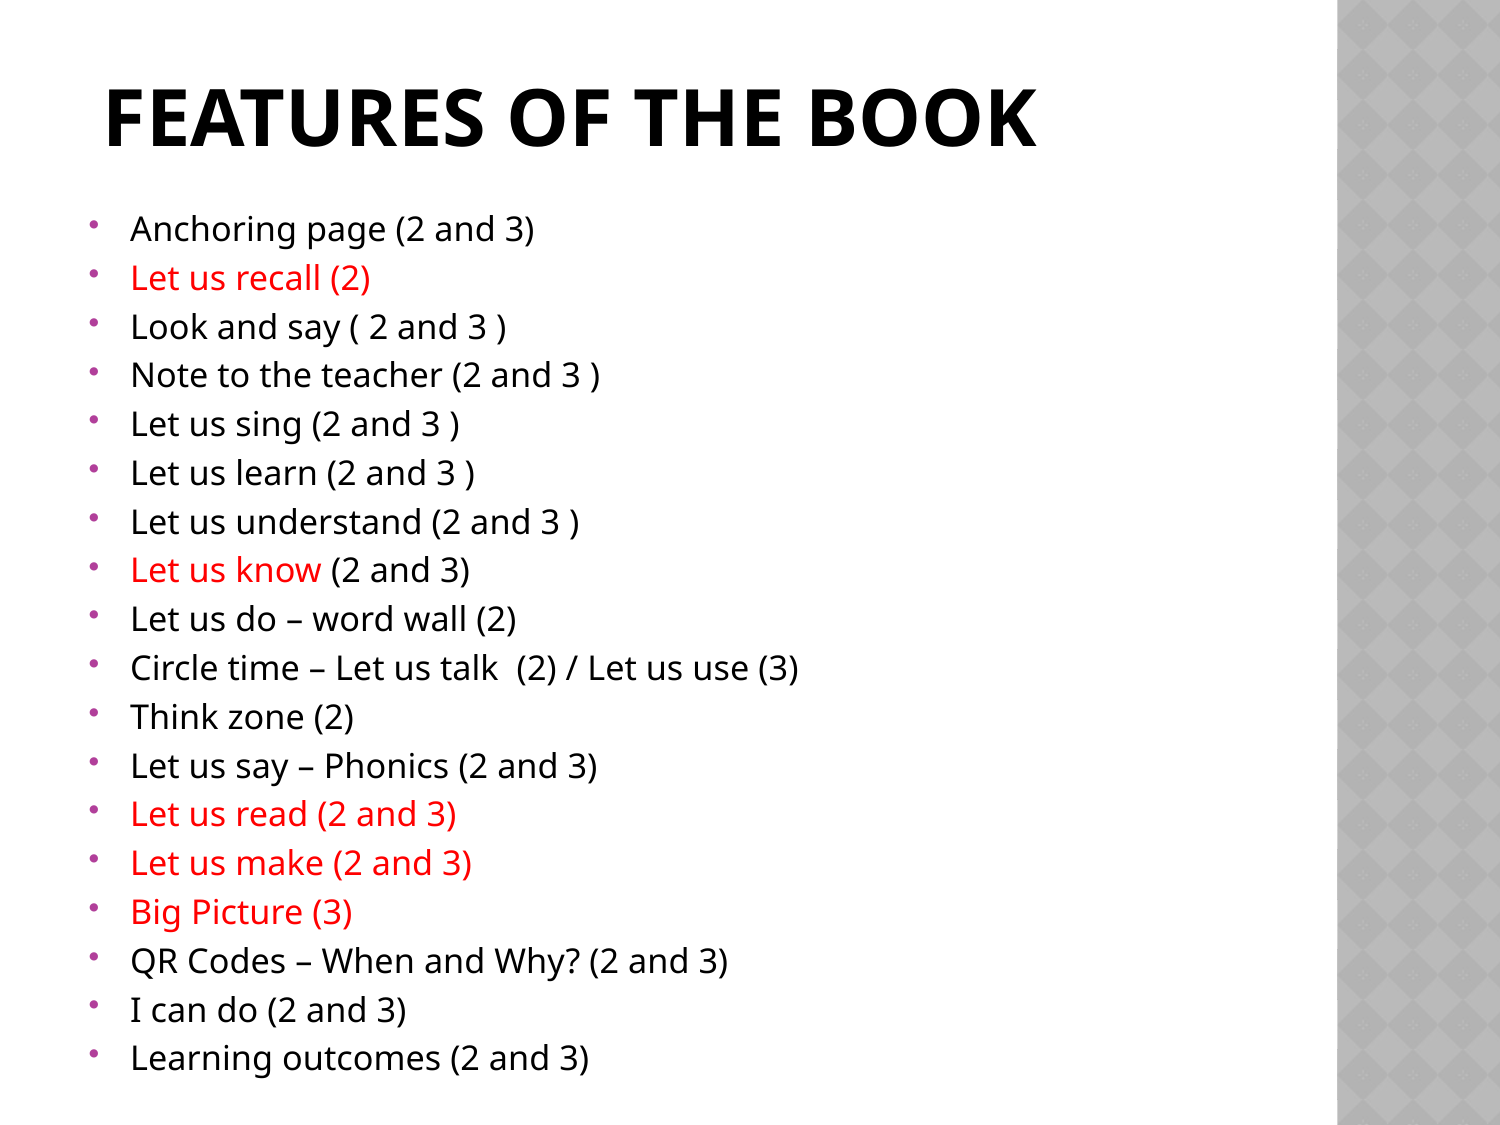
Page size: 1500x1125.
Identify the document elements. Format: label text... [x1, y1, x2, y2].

list Anchoring page (2 and 3) Let us recall (2) Look and say ( 2 and 3 ) Note to the teacher (2 and 3 ) Let us sing (2 and 3 ) Let us learn (2 and 3 ) Let us understand (2 and 3 ) Let us know (2 and 3) Let us do – word wall (2) Circle time – Let us talk (2) / Let us use (3) Think zone (2) Let us say – Phonics (2 and 3) Let us read (2 and 3) Let us make (2 and 3) Big Picture (3) QR Codes – When and Why? (2 and 3) I can do (2 and 3) Learning outcomes (2 and 3) [75, 200, 1263, 1088]
title features of the book [75, 52, 1263, 163]
